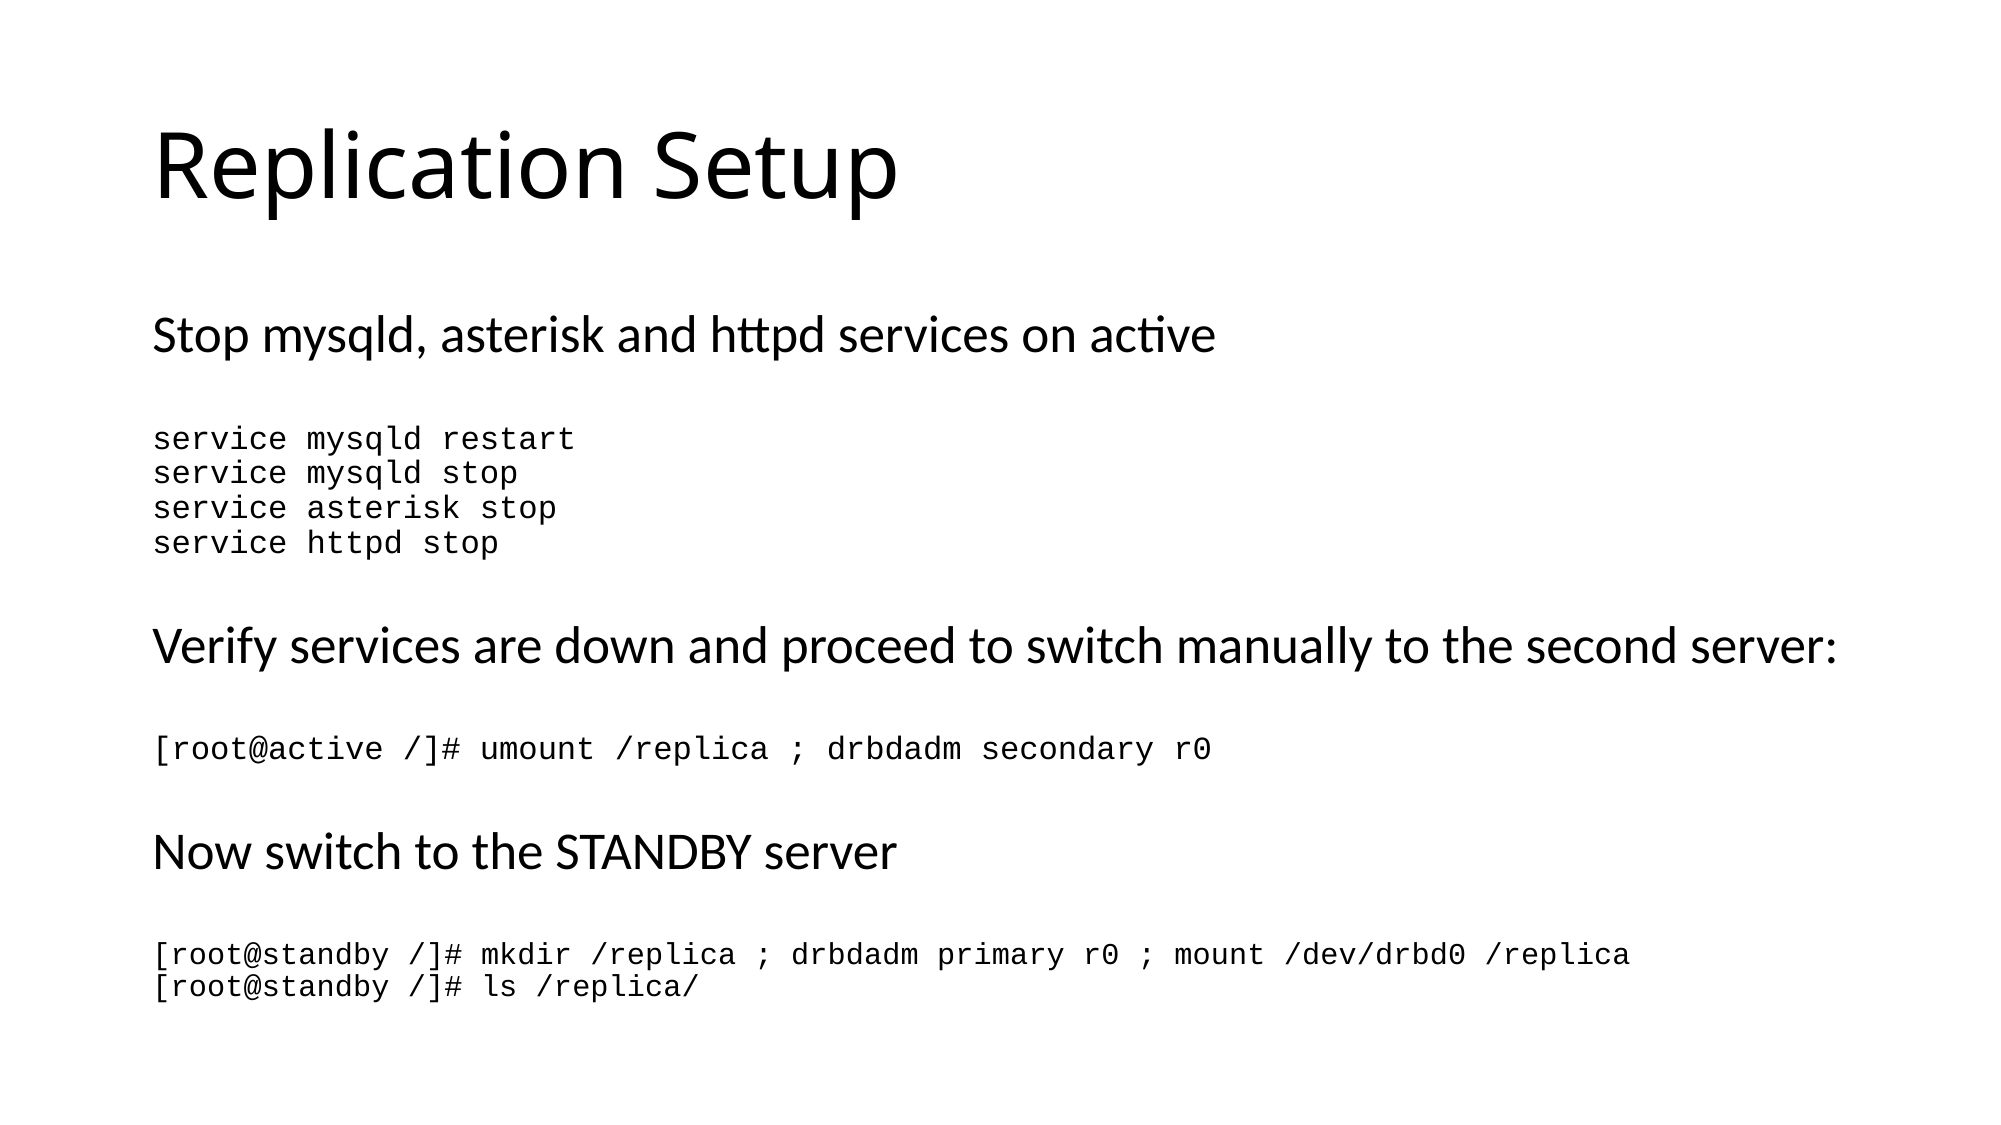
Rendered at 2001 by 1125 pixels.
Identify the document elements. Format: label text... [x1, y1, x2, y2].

list Stop mysqld, asterisk and httpd services on active service mysqld restart service mysqld stop service asterisk stop service httpd stop Verify services are down and proceed to switch manually to the second server: [root@active /]# umount /replica ; drbdadm secondary r0 Now switch to the STANDBY server [root@standby /]# mkdir /replica ; drbdadm primary r0 ; mount /dev/drbd0 /replica [root@standby /]# ls /replica/ [137, 299, 1863, 1014]
title Replication Setup [137, 59, 1863, 278]
